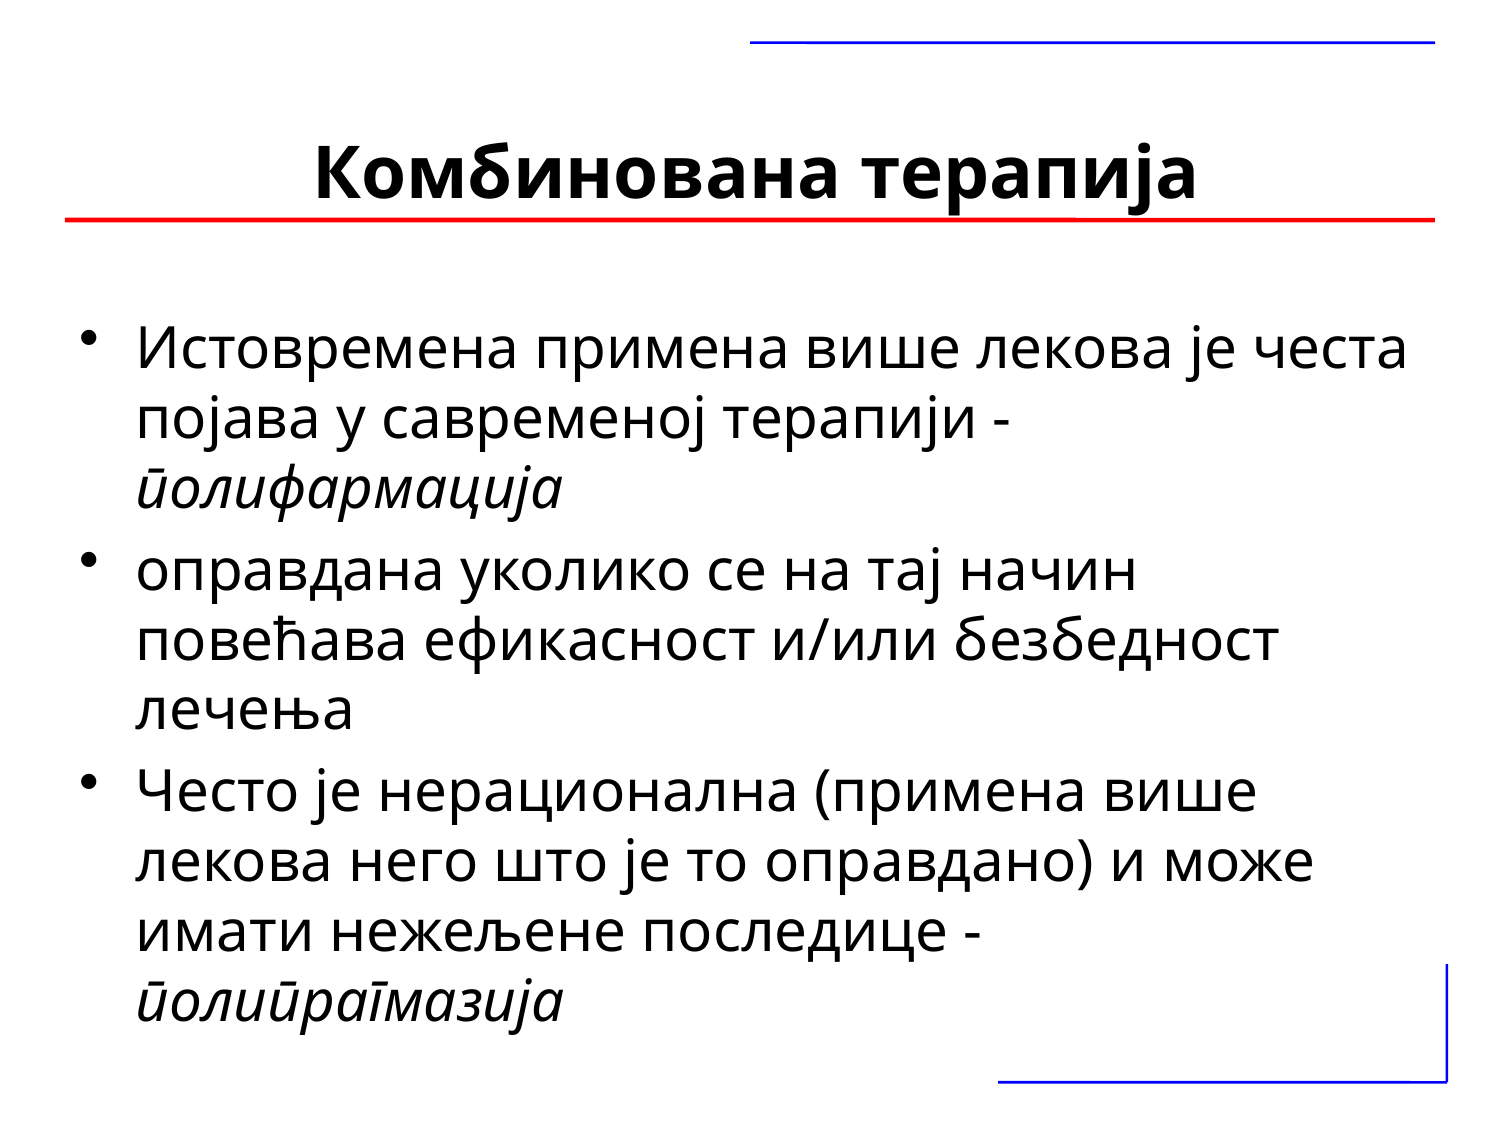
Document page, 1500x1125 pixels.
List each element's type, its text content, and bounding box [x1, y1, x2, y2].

text_box Комбинована терапија [74, 86, 1438, 220]
list Истовремена примена више лекова је честа појава у савременој терапији - полифармација оправдана уколико се на тај начин повећава ефикасност и/или безбедност лечења Често је нерационална (примена више лекова него што је то оправдано) и може имати нежељене последице - полипрагмазија [64, 302, 1437, 1047]
